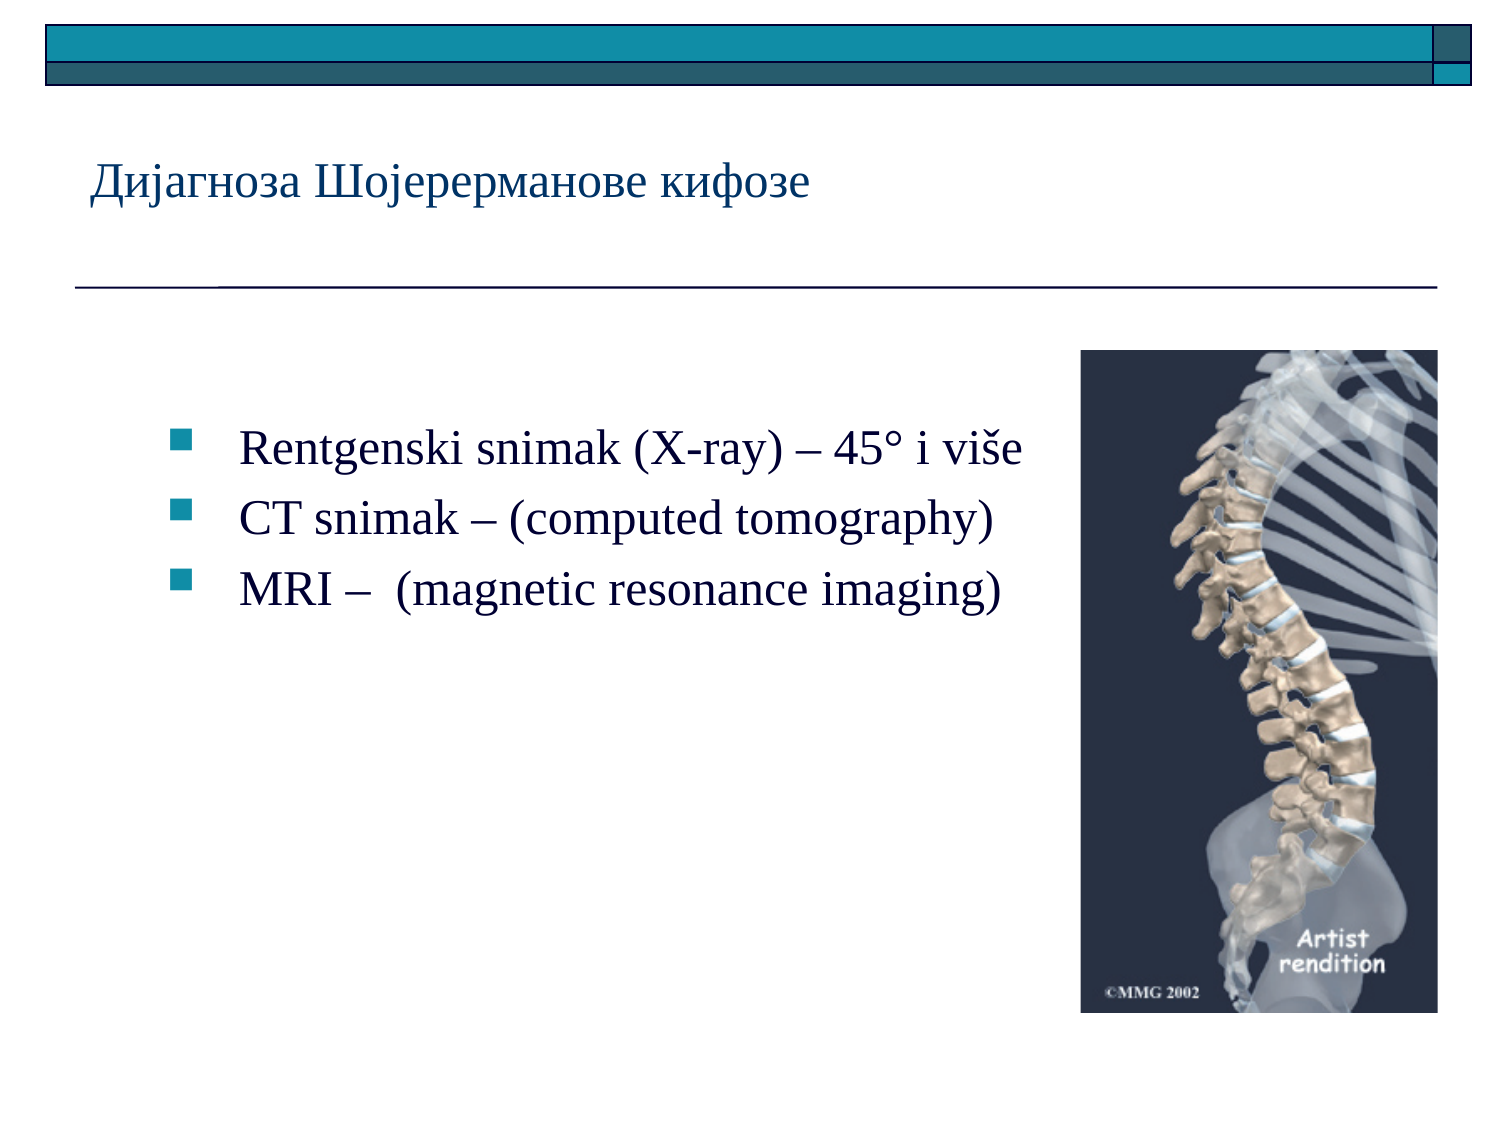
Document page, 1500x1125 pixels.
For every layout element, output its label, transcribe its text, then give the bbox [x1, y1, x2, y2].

picture [1080, 349, 1438, 1014]
title Дијагноза Шојерерманове кифозе [75, 87, 1425, 275]
list Rentgenski snimak (X-ray) – 45° i više CT snimak – (computed tomography) MRI – (magnetic resonance imaging) [75, 299, 1425, 1006]
